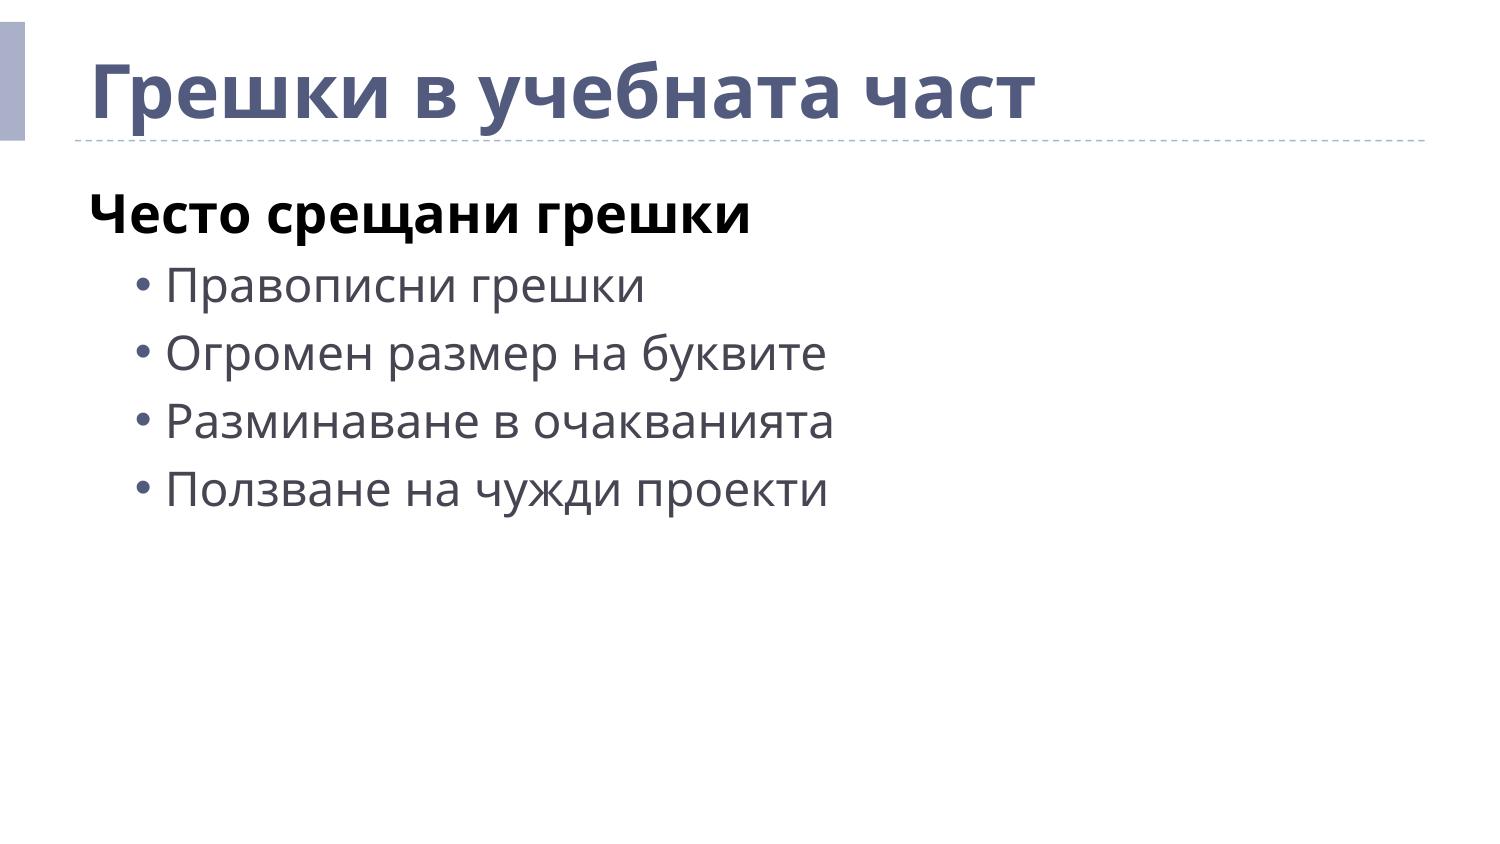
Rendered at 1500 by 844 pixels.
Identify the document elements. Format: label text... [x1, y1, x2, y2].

title Грешки в учебната част [75, 18, 1475, 141]
list Често срещани грешки Правописни грешки Огромен размер на буквите Разминаване в очакванията Ползване на чужди проекти [75, 171, 1475, 835]
